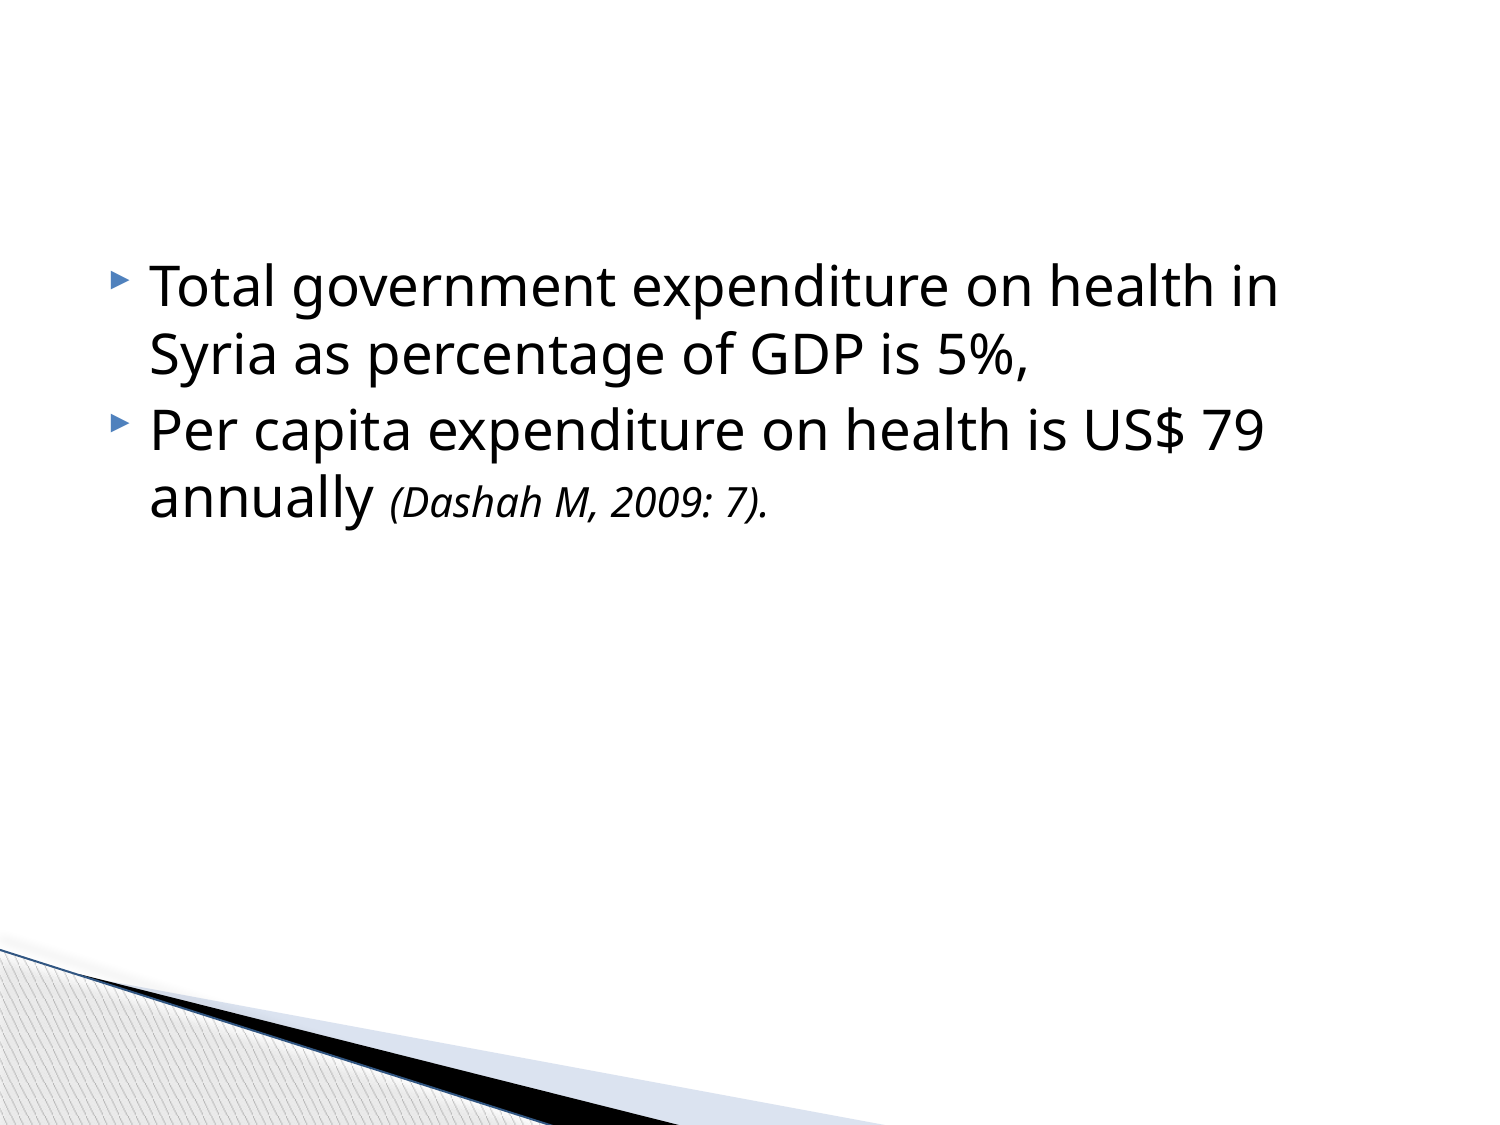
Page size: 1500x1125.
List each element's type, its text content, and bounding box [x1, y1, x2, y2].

list Total government expenditure on health in Syria as percentage of GDP is 5%, Per capita expenditure on health is US$ 79 annually (Dashah M, 2009: 7). [75, 243, 1425, 986]
